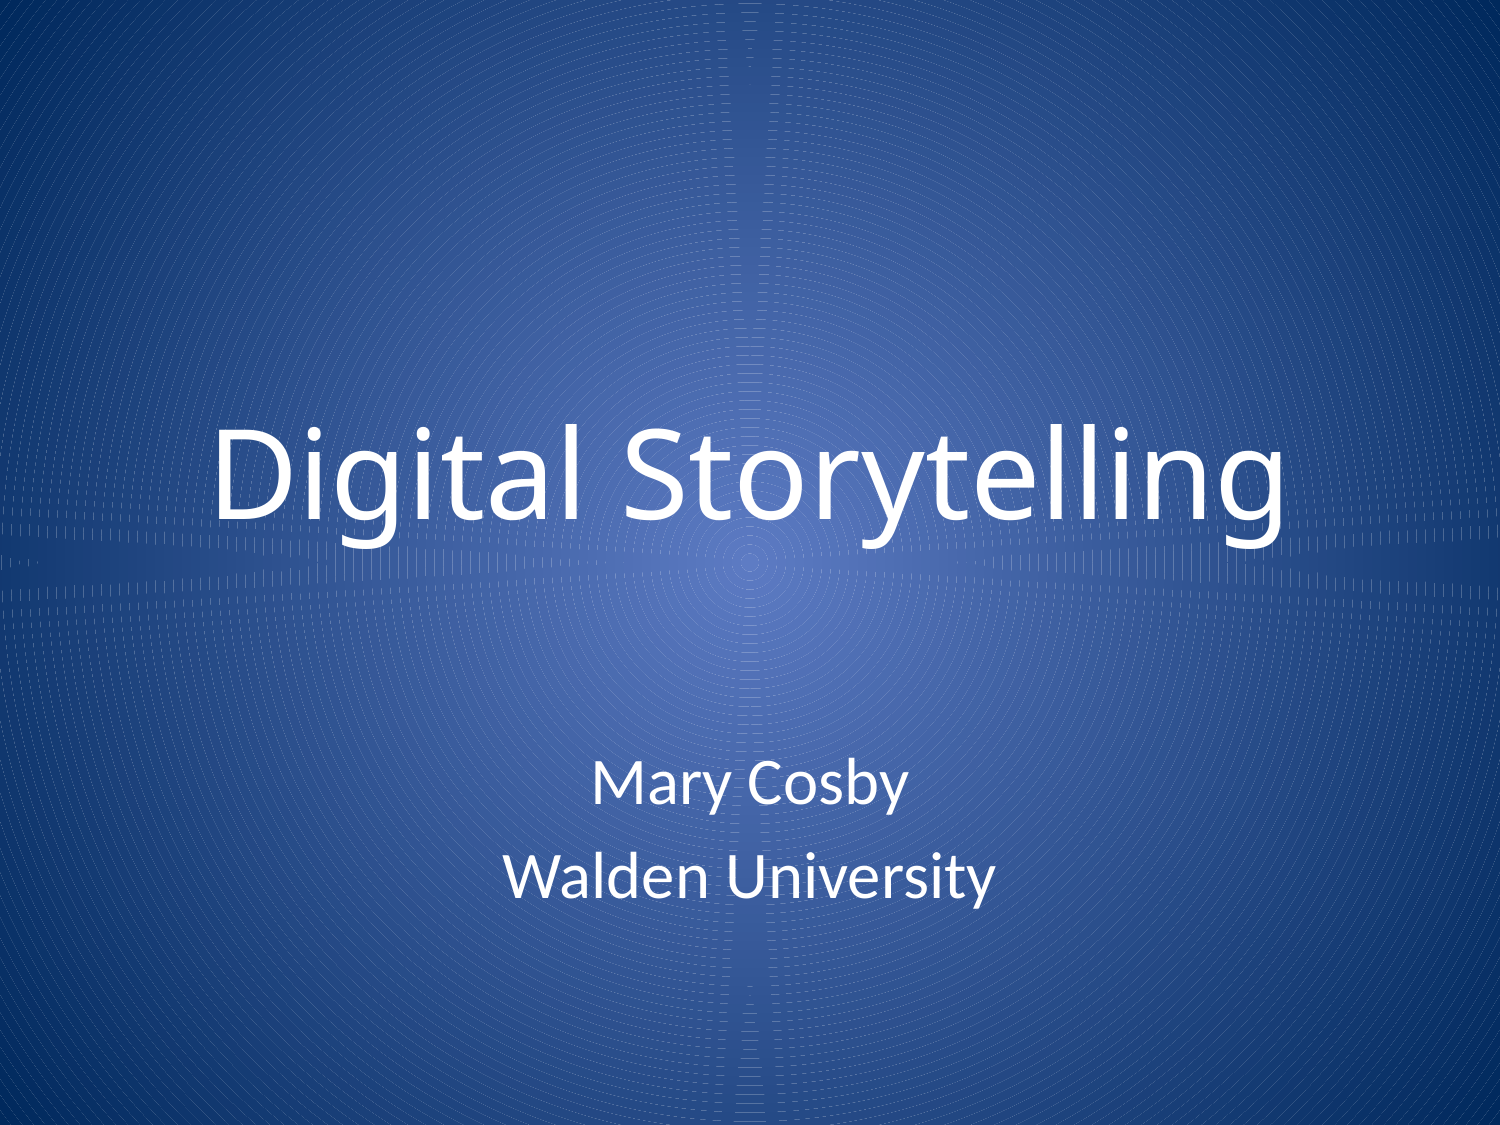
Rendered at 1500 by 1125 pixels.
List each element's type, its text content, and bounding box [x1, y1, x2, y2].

subtitle Mary Cosby Walden University [225, 637, 1275, 925]
title Digital Storytelling [112, 349, 1388, 591]
